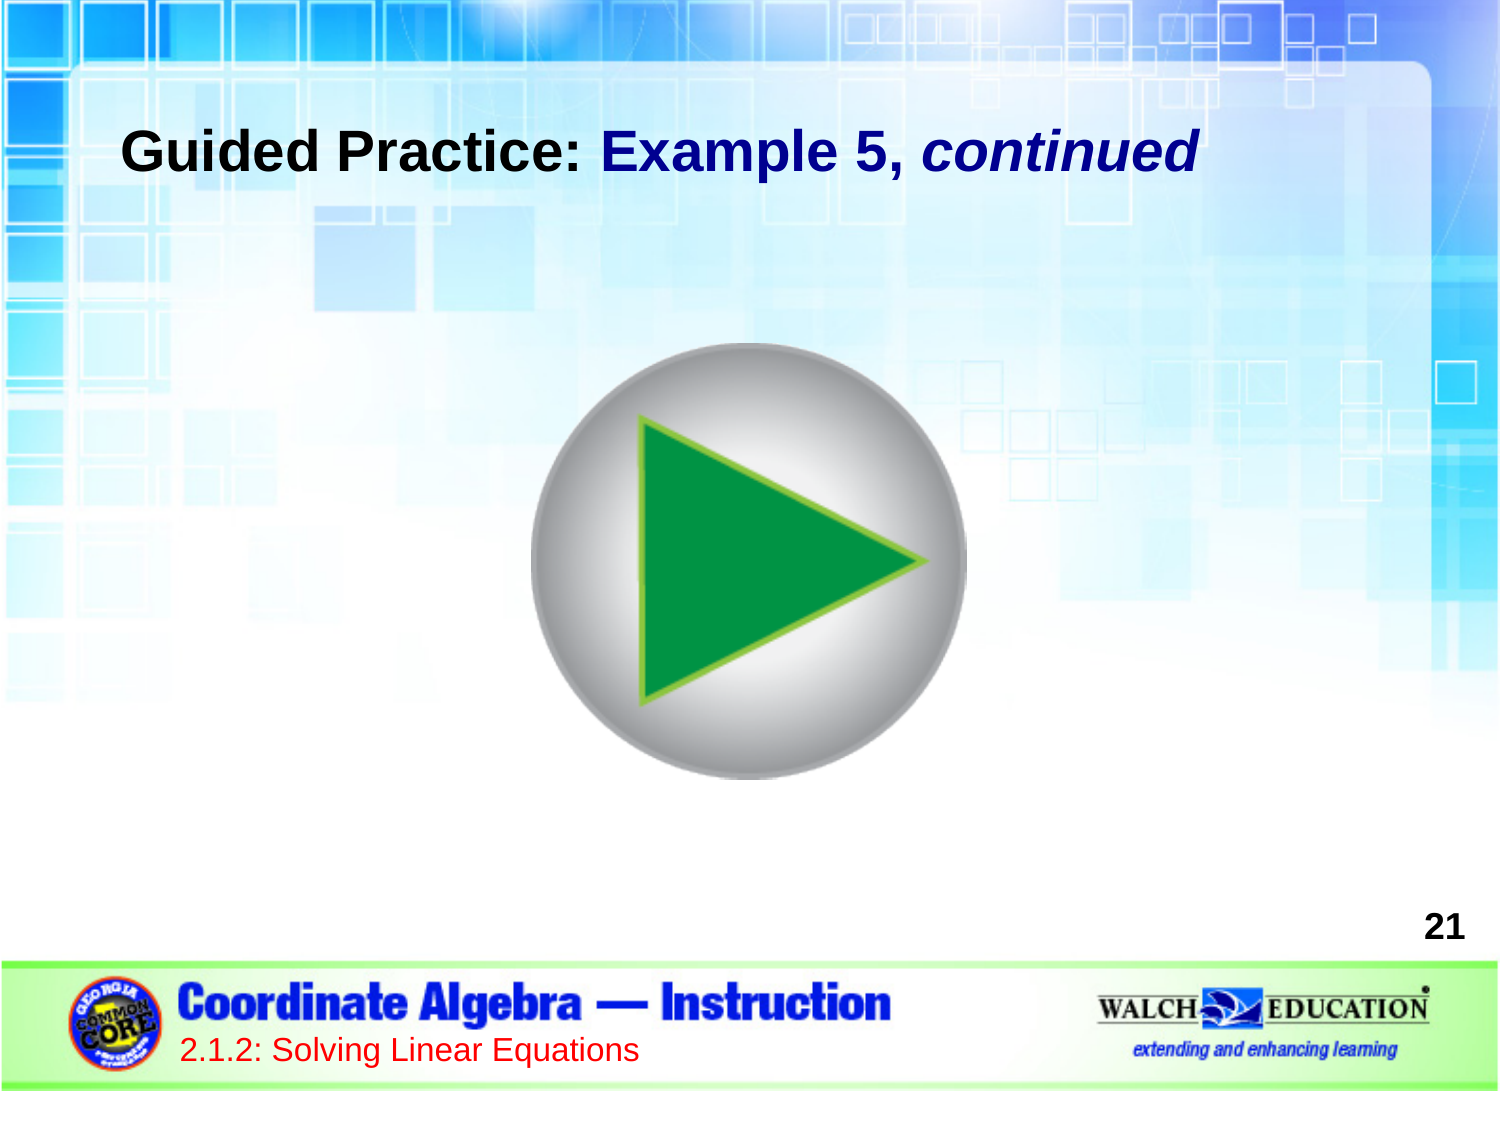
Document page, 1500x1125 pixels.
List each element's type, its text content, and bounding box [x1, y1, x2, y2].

picture [1, 0, 1500, 1091]
list 2.1.2: Solving Linear Equations [164, 1020, 1072, 1064]
slide_number 21 [1361, 901, 1481, 949]
subtitle Guided Practice: Example 5, continued [105, 105, 1394, 925]
